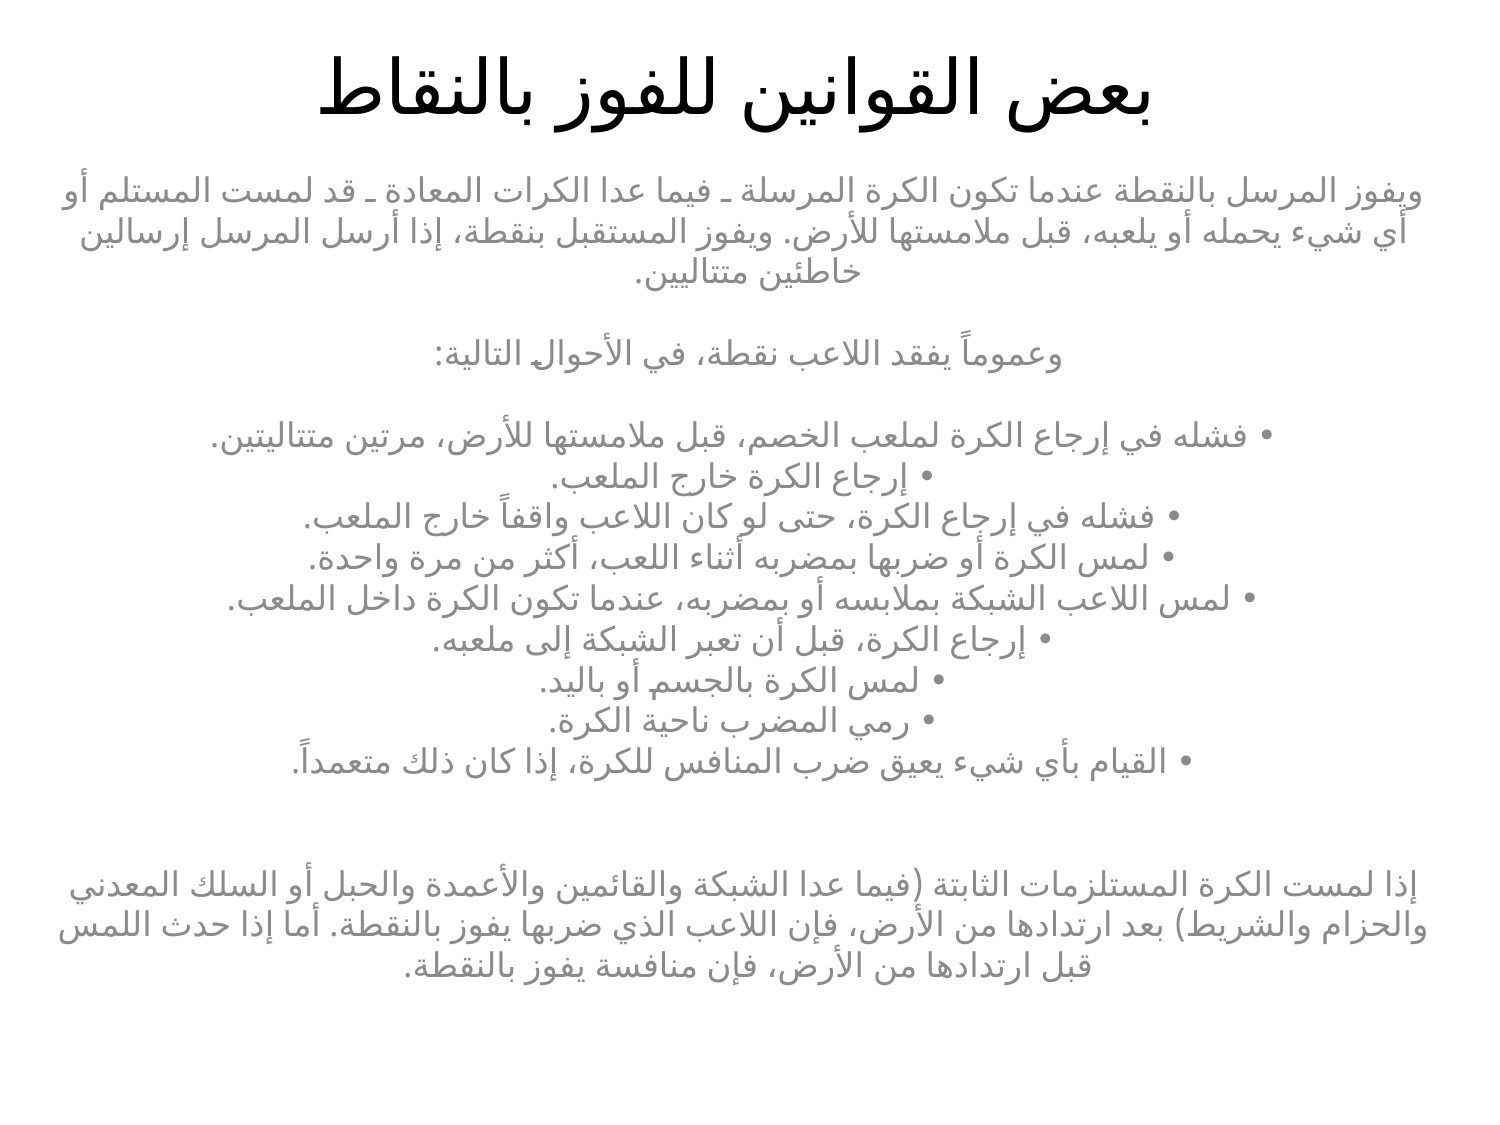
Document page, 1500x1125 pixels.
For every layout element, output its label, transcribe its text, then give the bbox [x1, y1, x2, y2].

title بعض القوانين للفوز بالنقاط [88, 30, 1364, 138]
subtitle ويفوز المرسل بالنقطة عندما تكون الكرة المرسلة ـ فيما عدا الكرات المعادة ـ قد لمست المستلم أو أي شيء يحمله أو يلعبه، قبل ملامستها للأرض. ويفوز المستقبل بنقطة، إذا أرسل المرسل إرسالين خاطئين متتاليين. وعموماً يفقد اللاعب نقطة، في الأحوال التالية: • فشله في إرجاع الكرة لملعب الخصم، قبل ملامستها للأرض، مرتين متتاليتين. • إرجاع الكرة خارج الملعب. • فشله في إرجاع الكرة، حتى لو كان اللاعب واقفاً خارج الملعب. • لمس الكرة أو ضربها بمضربه أثناء اللعب، أكثر من مرة واحدة. • لمس اللاعب الشبكة بملابسه أو بمضربه، عندما تكون الكرة داخل الملعب. • إرجاع الكرة، قبل أن تعبر الشبكة إلى ملعبه. • لمس الكرة بالجسم أو باليد. • رمي المضرب ناحية الكرة. • القيام بأي شيء يعيق ضرب المنافس للكرة، إذا كان ذلك متعمداً. إذا لمست الكرة المستلزمات الثابتة (فيما عدا الشبكة والقائمين والأعمدة والحبل أو السلك المعدني والحزام والشريط) بعد ارتدادها من الأرض، فإن اللاعب الذي ضربها يفوز بالنقطة. أما إذا حدث اللمس قبل ارتدادها من الأرض، فإن منافسة يفوز بالنقطة. [29, 160, 1459, 1083]
